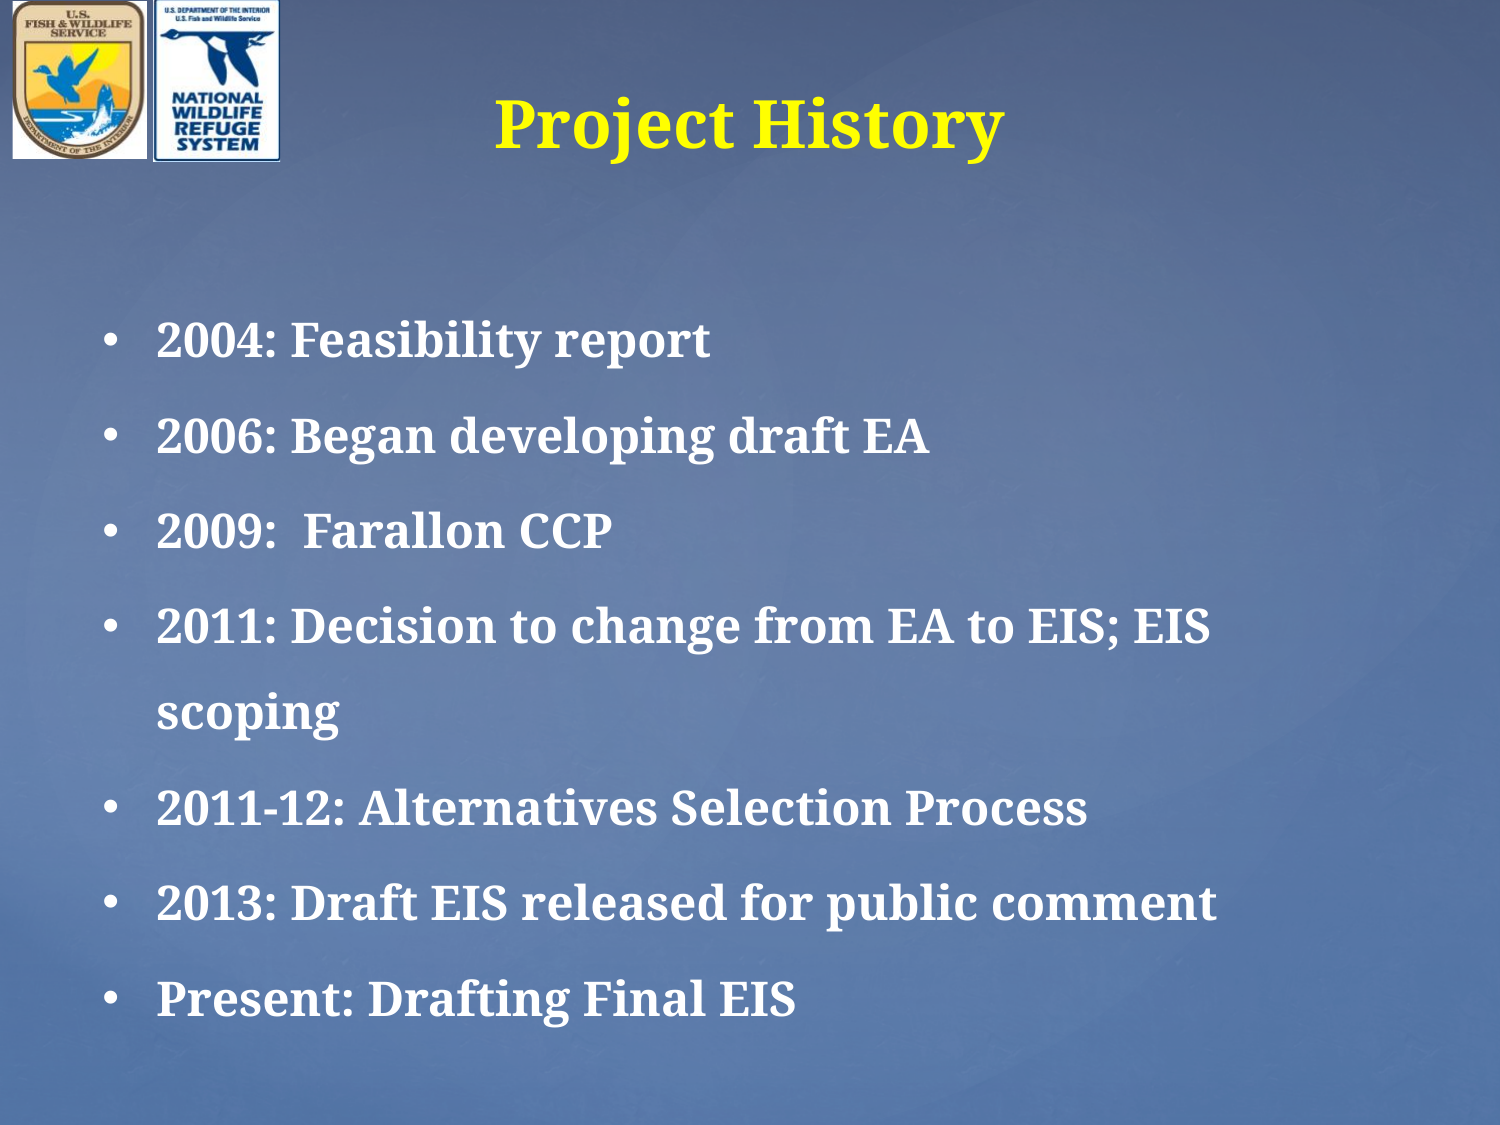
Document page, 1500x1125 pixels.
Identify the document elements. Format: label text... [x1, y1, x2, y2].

picture [152, 0, 281, 163]
picture [11, 1, 148, 160]
text_box Project History [74, 74, 1425, 213]
text_box 2004: Feasibility report 2006: Began developing draft EA 2009: Farallon CCP 2011: Decision to change from EA to EIS; EIS scoping 2011-12: Alternatives Selection Process 2013: Draft EIS released for public comment Present: Drafting Final EIS [87, 274, 1400, 1038]
